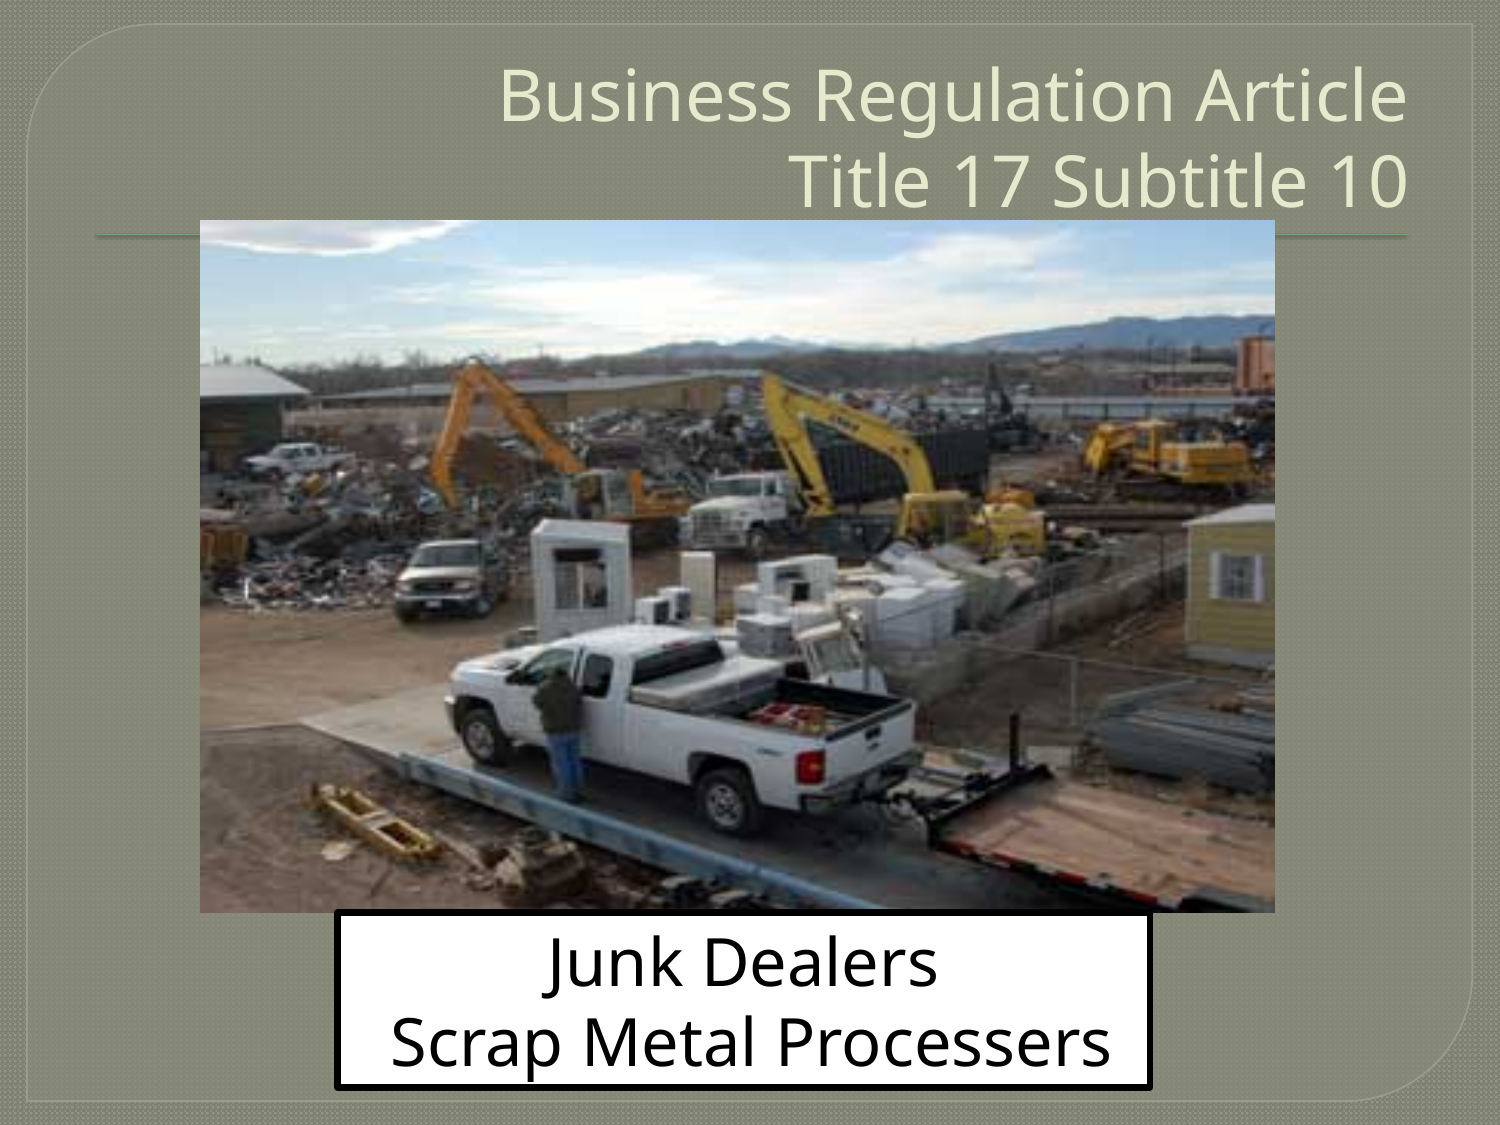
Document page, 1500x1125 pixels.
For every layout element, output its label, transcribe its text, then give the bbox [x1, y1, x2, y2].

text_box Junk Dealers Scrap Metal Processers [334, 924, 1153, 1091]
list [199, 220, 1276, 913]
title Business Regulation Article Title 17 Subtitle 10 [75, 41, 1425, 230]
